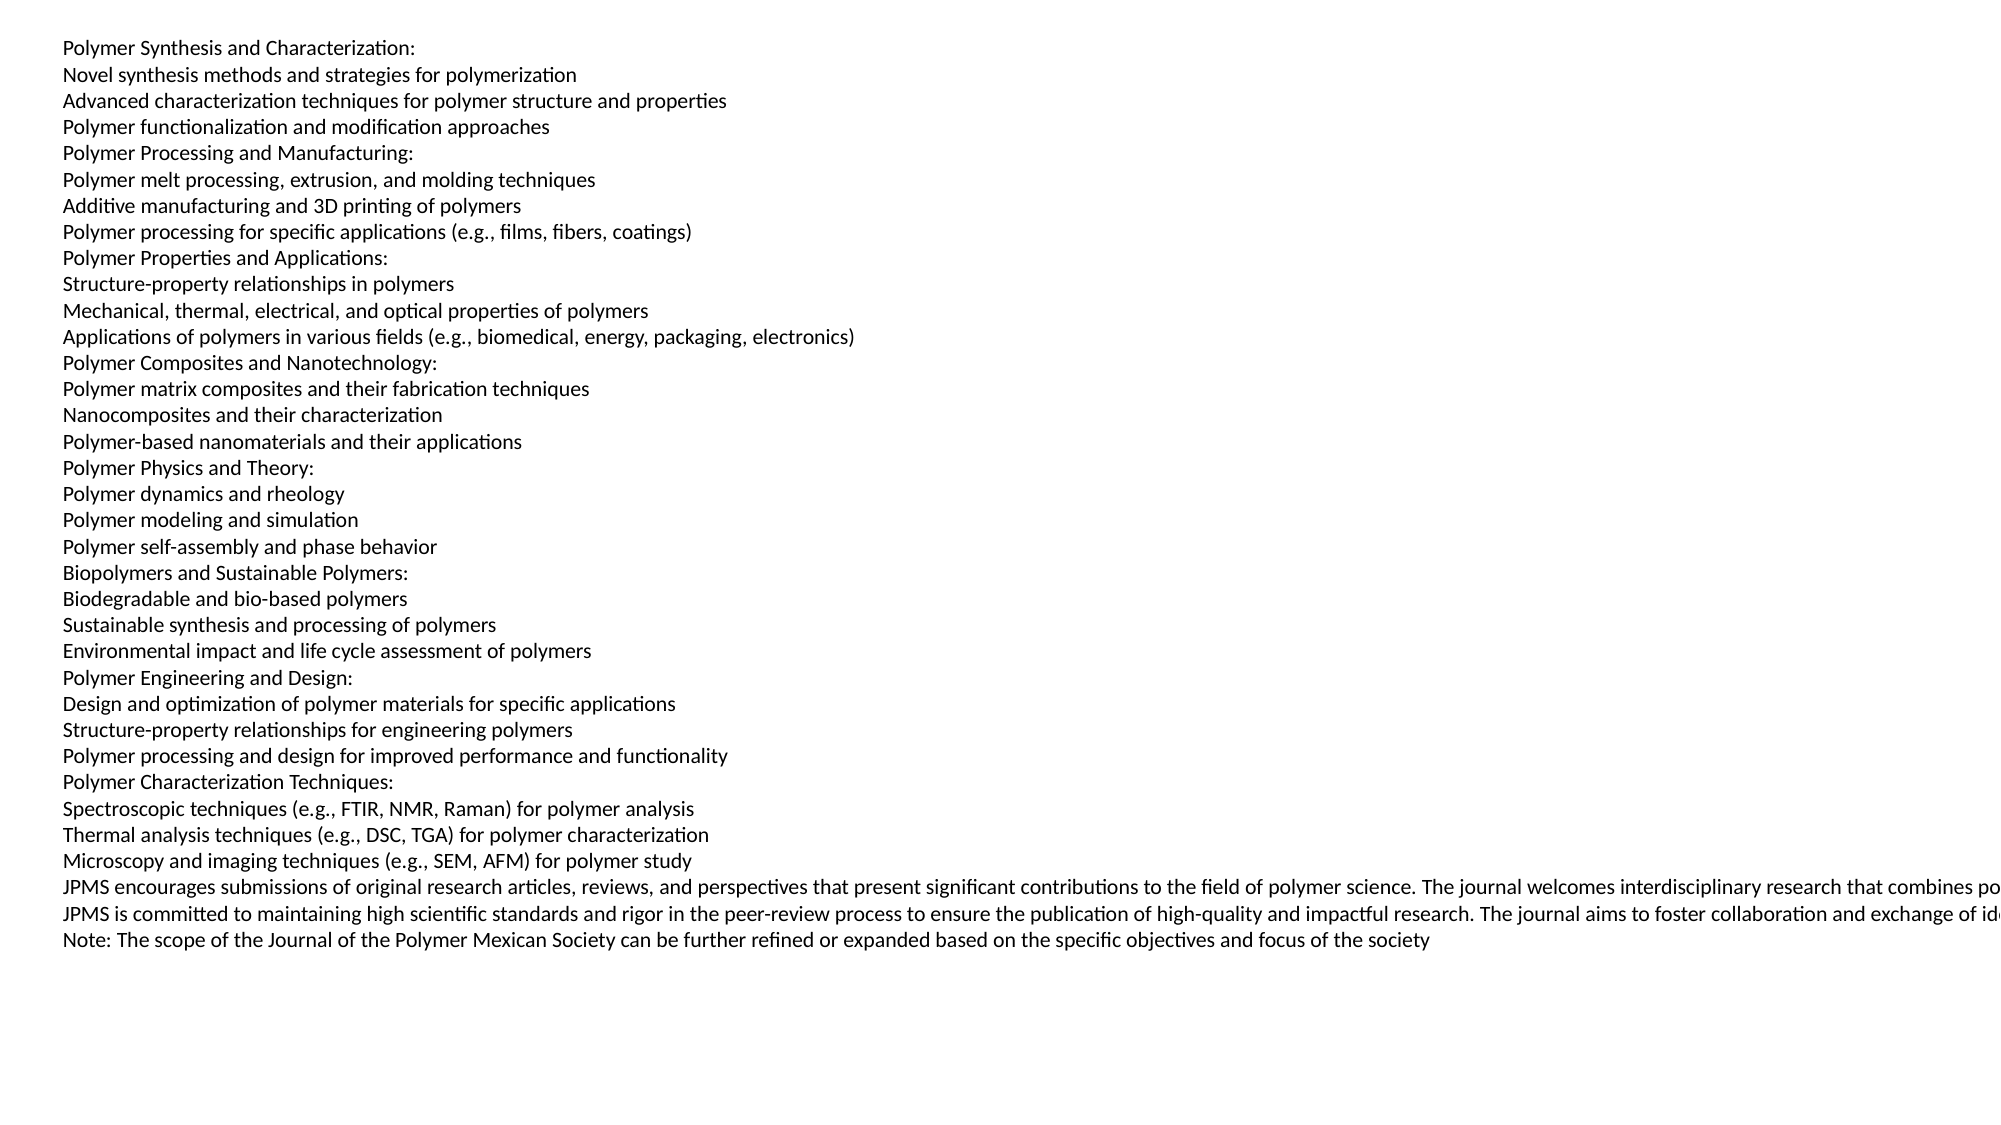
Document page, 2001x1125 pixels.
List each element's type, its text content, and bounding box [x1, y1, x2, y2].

text_box Polymer Synthesis and Characterization: Novel synthesis methods and strategies for polymerization Advanced characterization techniques for polymer structure and properties Polymer functionalization and modification approaches Polymer Processing and Manufacturing: Polymer melt processing, extrusion, and molding techniques Additive manufacturing and 3D printing of polymers Polymer processing for specific applications (e.g., films, fibers, coatings) Polymer Properties and Applications: Structure-property relationships in polymers Mechanical, thermal, electrical, and optical properties of polymers Applications of polymers in various fields (e.g., biomedical, energy, packaging, electronics) Polymer Composites and Nanotechnology: Polymer matrix composites and their fabrication techniques Nanocomposites and their characterization Polymer-based nanomaterials and their applications Polymer Physics and Theory: Polymer dynamics and rheology Polymer modeling and simulation Polymer self-assembly and phase behavior Biopolymers and Sustainable Polymers: Biodegradable and bio-based polymers Sustainable synthesis and processing of polymers Environmental impact and life cycle assessment of polymers Polymer Engineering and Design: Design and optimization of polymer materials for specific applications Structure-property relationships for engineering polymers Polymer processing and design for improved performance and functionality Polymer Characterization Techniques: Spectroscopic techniques (e.g., FTIR, NMR, Raman) for polymer analysis Thermal analysis techniques (e.g., DSC, TGA) for polymer characterization Microscopy and imaging techniques (e.g., SEM, AFM) for polymer study JPMS encourages submissions of original research articles, reviews, and perspectives that present significant contributions to the field of polymer science. The journal welcomes interdisciplinary research that combines polymer science with other scientific disciplines such as chemistry, materials science, physics, biology, and engineering. JPMS is committed to maintaining high scientific standards and rigor in the peer-review process to ensure the publication of high-quality and impactful research. The journal aims to foster collaboration and exchange of ideas among researchers and professionals in the polymer community, promoting the advancement and innovation in the field. Note: The scope of the Journal of the Polymer Mexican Society can be further refined or expanded based on the specific objectives and focus of the society [48, 26, 2000, 1005]
